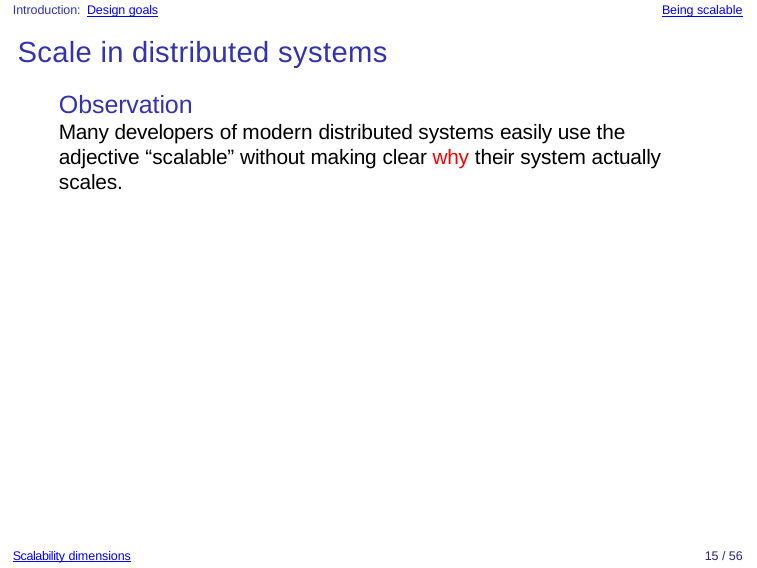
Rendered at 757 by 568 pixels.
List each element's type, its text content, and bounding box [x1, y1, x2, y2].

text_box 15 / 56 [702, 546, 745, 563]
text_box Scale in distributed systems Observation Many developers of modern distributed systems easily use the adjective “scalable” without making clear why their system actually scales. [15, 31, 669, 194]
text_box Introduction: Design goals [10, 0, 163, 18]
text_box Being scalable [660, 0, 745, 18]
text_box Scalability dimensions [10, 546, 138, 563]
